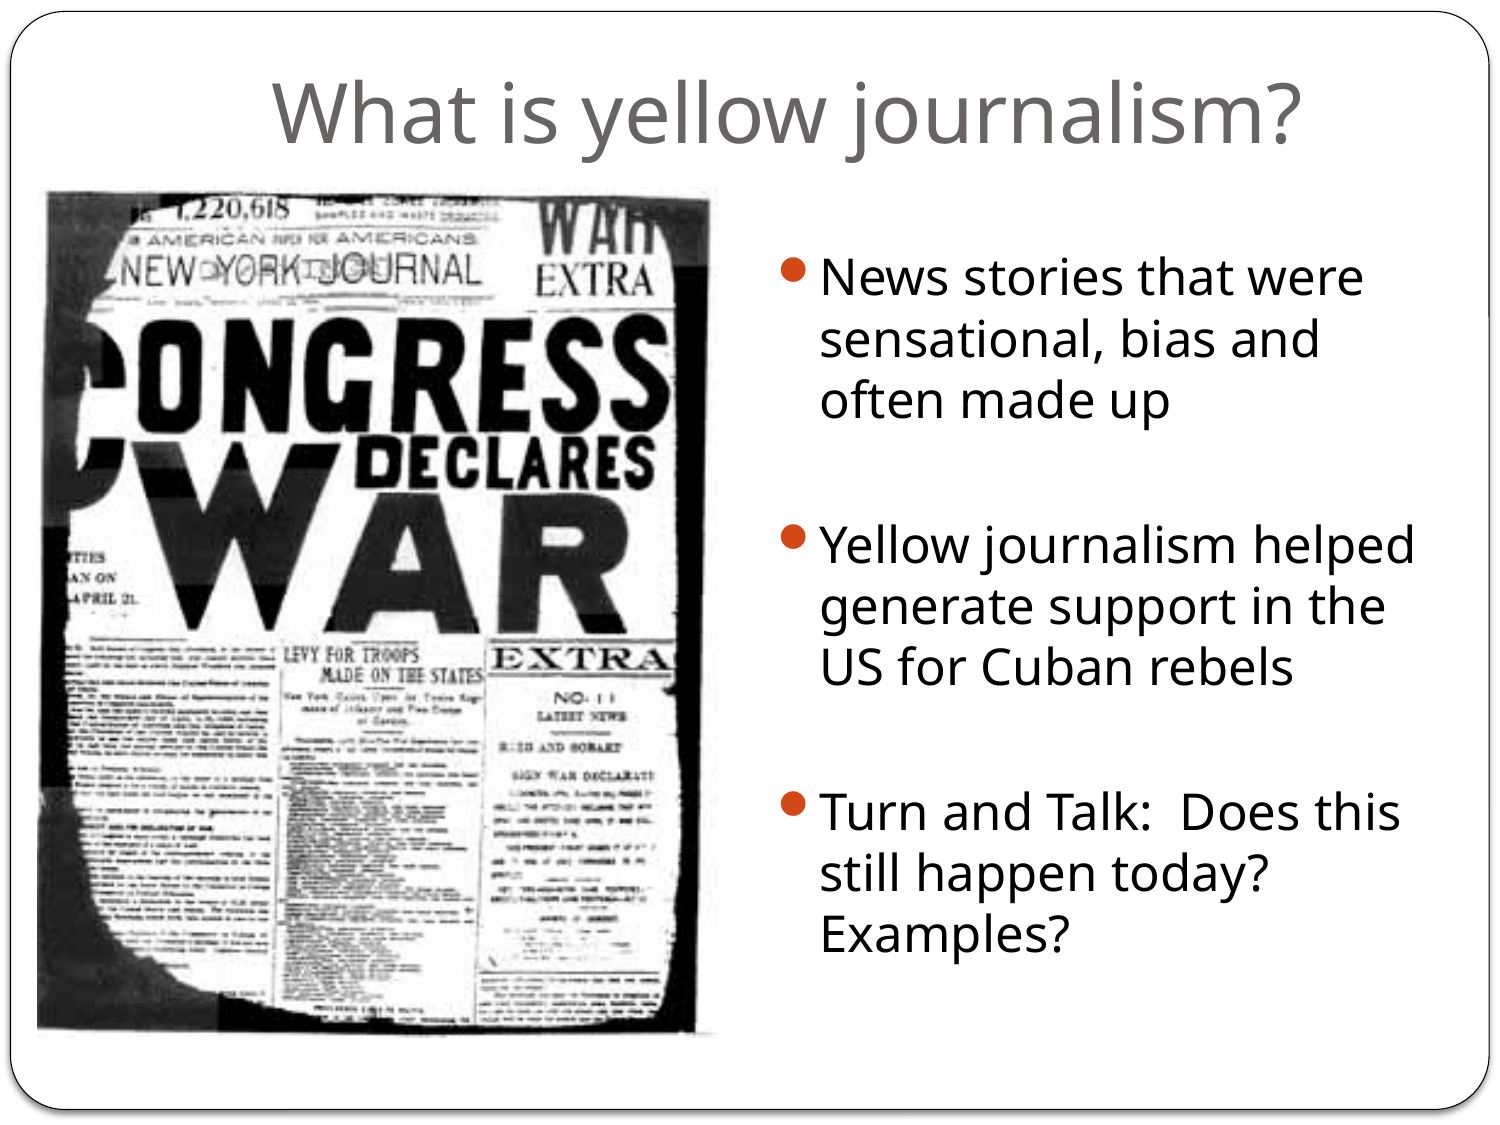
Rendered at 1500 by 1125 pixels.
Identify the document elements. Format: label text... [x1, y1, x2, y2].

list News stories that were sensational, bias and often made up Yellow journalism helped generate support in the US for Cuban rebels Turn and Talk: Does this still happen today? Examples? [762, 237, 1438, 1038]
title What is yellow journalism? [150, 45, 1425, 175]
picture [37, 187, 718, 1038]
